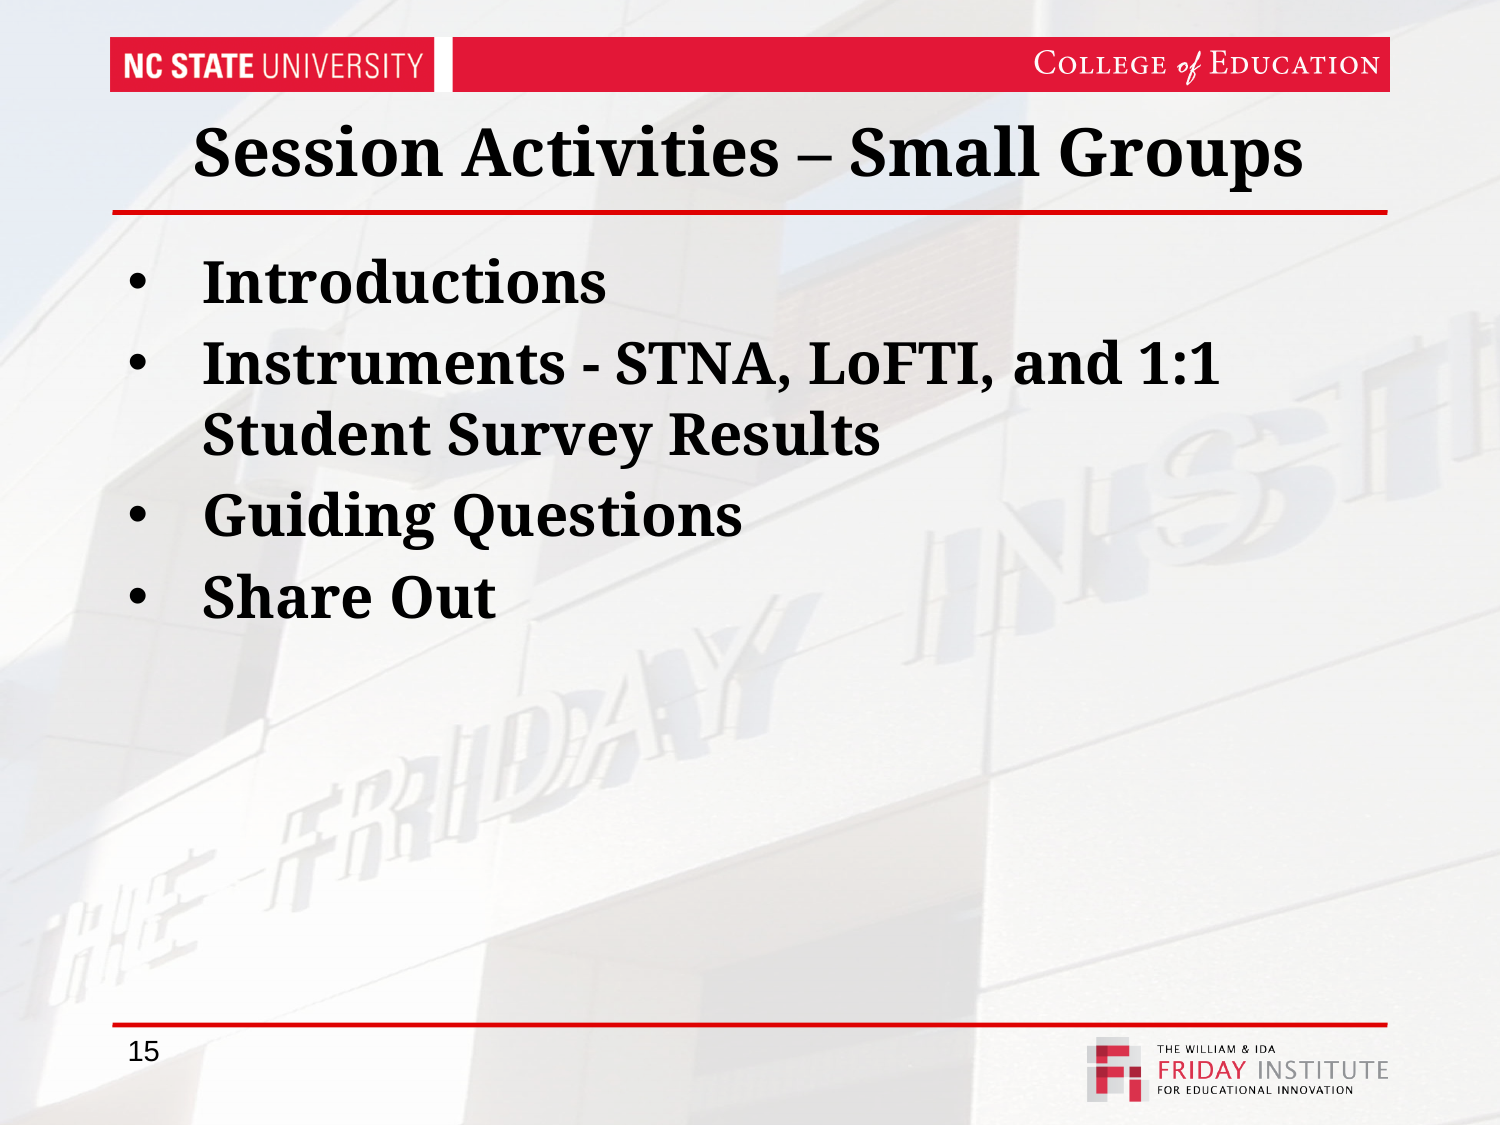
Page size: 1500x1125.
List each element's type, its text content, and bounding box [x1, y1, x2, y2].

picture [1087, 1037, 1388, 1102]
title Session Activities – Small Groups [112, 87, 1388, 213]
picture [110, 37, 1390, 92]
list Introductions Instruments - STNA, LoFTI, and 1:1 Student Survey Results Guiding Questions Share Out [112, 237, 1388, 1001]
slide_number 15 [112, 1024, 326, 1101]
